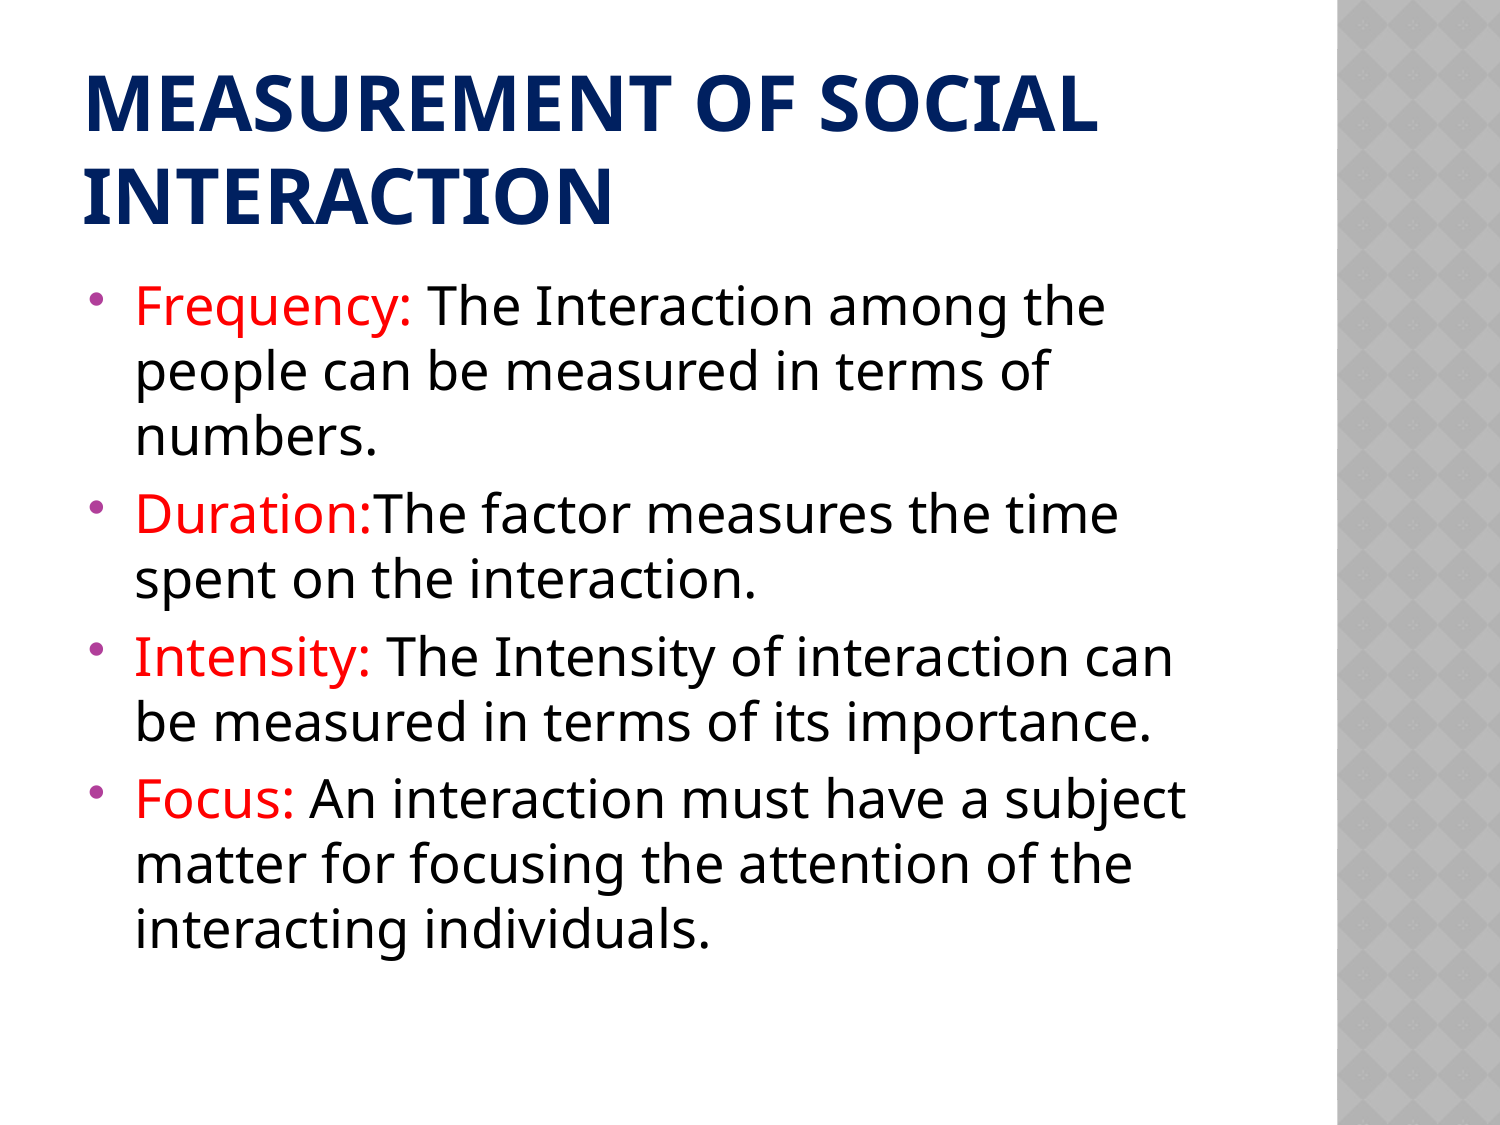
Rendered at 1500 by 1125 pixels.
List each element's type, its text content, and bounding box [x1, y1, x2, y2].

list Frequency: The Interaction among the people can be measured in terms of numbers. Duration:The factor measures the time spent on the interaction. Intensity: The Intensity of interaction can be measured in terms of its importance. Focus: An interaction must have a subject matter for focusing the attention of the interacting individuals. [75, 264, 1263, 1059]
title Measurement of Social Interaction [75, 52, 1263, 240]
